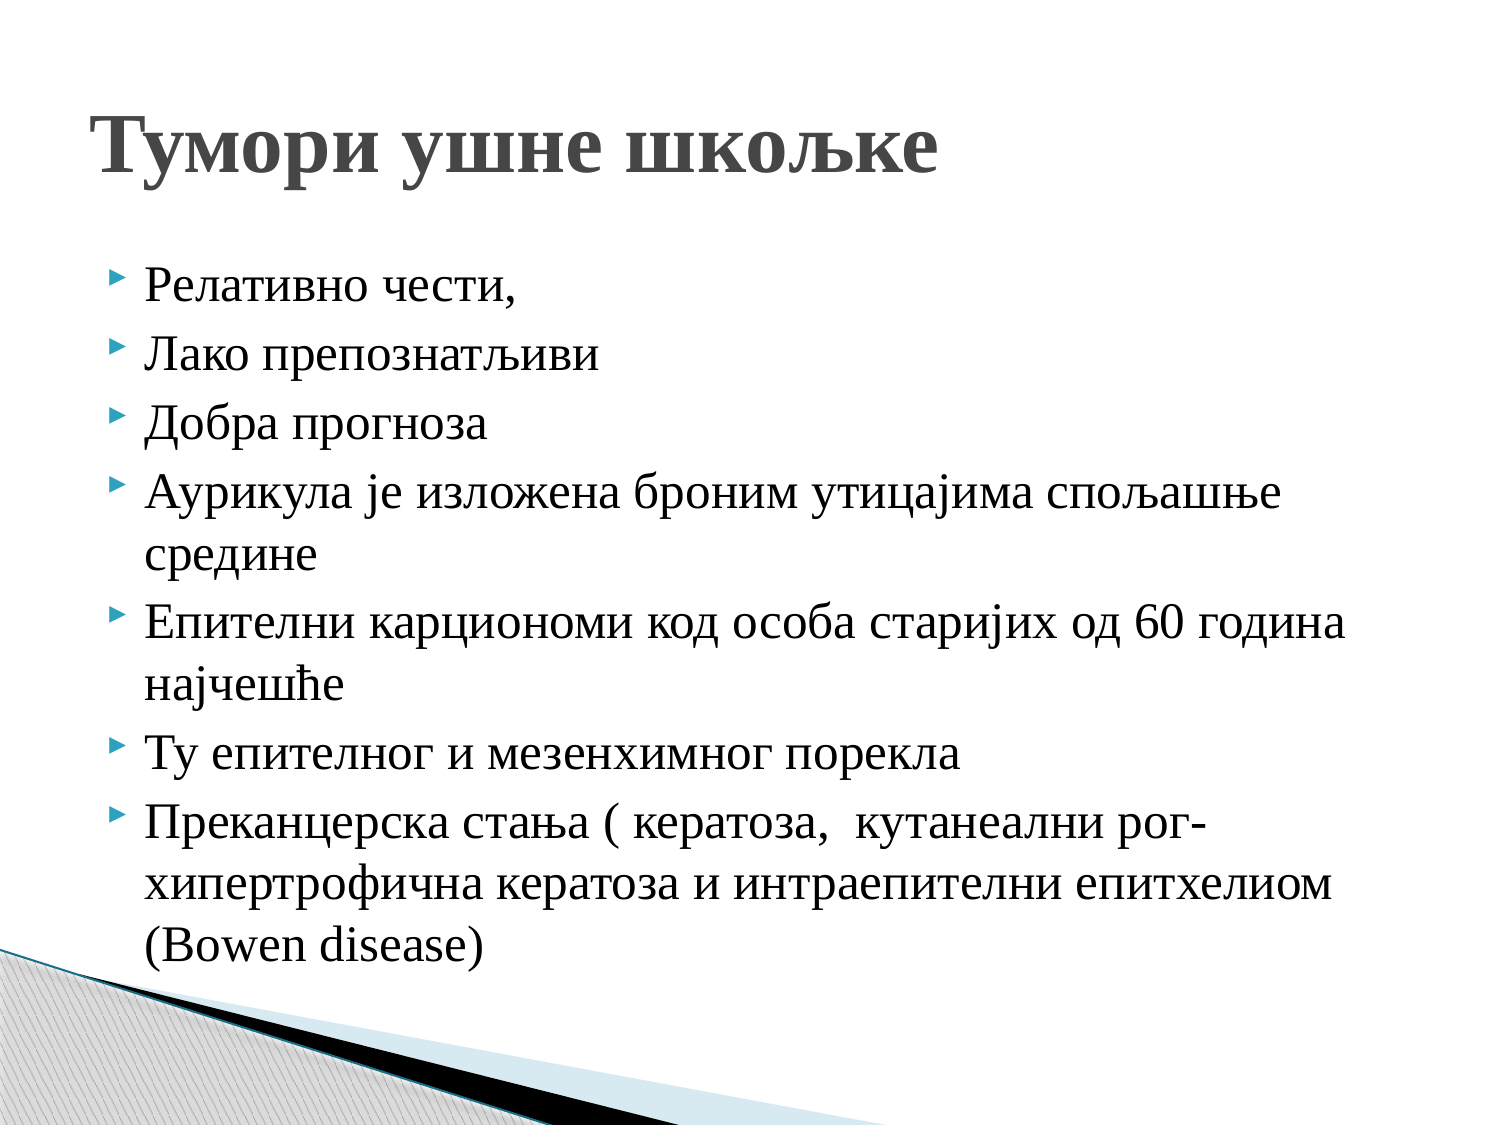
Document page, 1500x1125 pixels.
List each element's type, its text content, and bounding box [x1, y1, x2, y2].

list Релативно чести, Лако препознатљиви Добра прогноза Аурикула је изложена броним утицајима спољашње средине Епителни карциономи код особа старијих од 60 година најчешће Ту епителног и мезенхимног порекла Преканцерска стања ( кератоза, кутанеални рог-хипертрофична кератоза и интраепителни епитхелиом (Bowen disease) [74, 242, 1426, 986]
title Тумори ушне шкољке [75, 45, 1425, 233]
